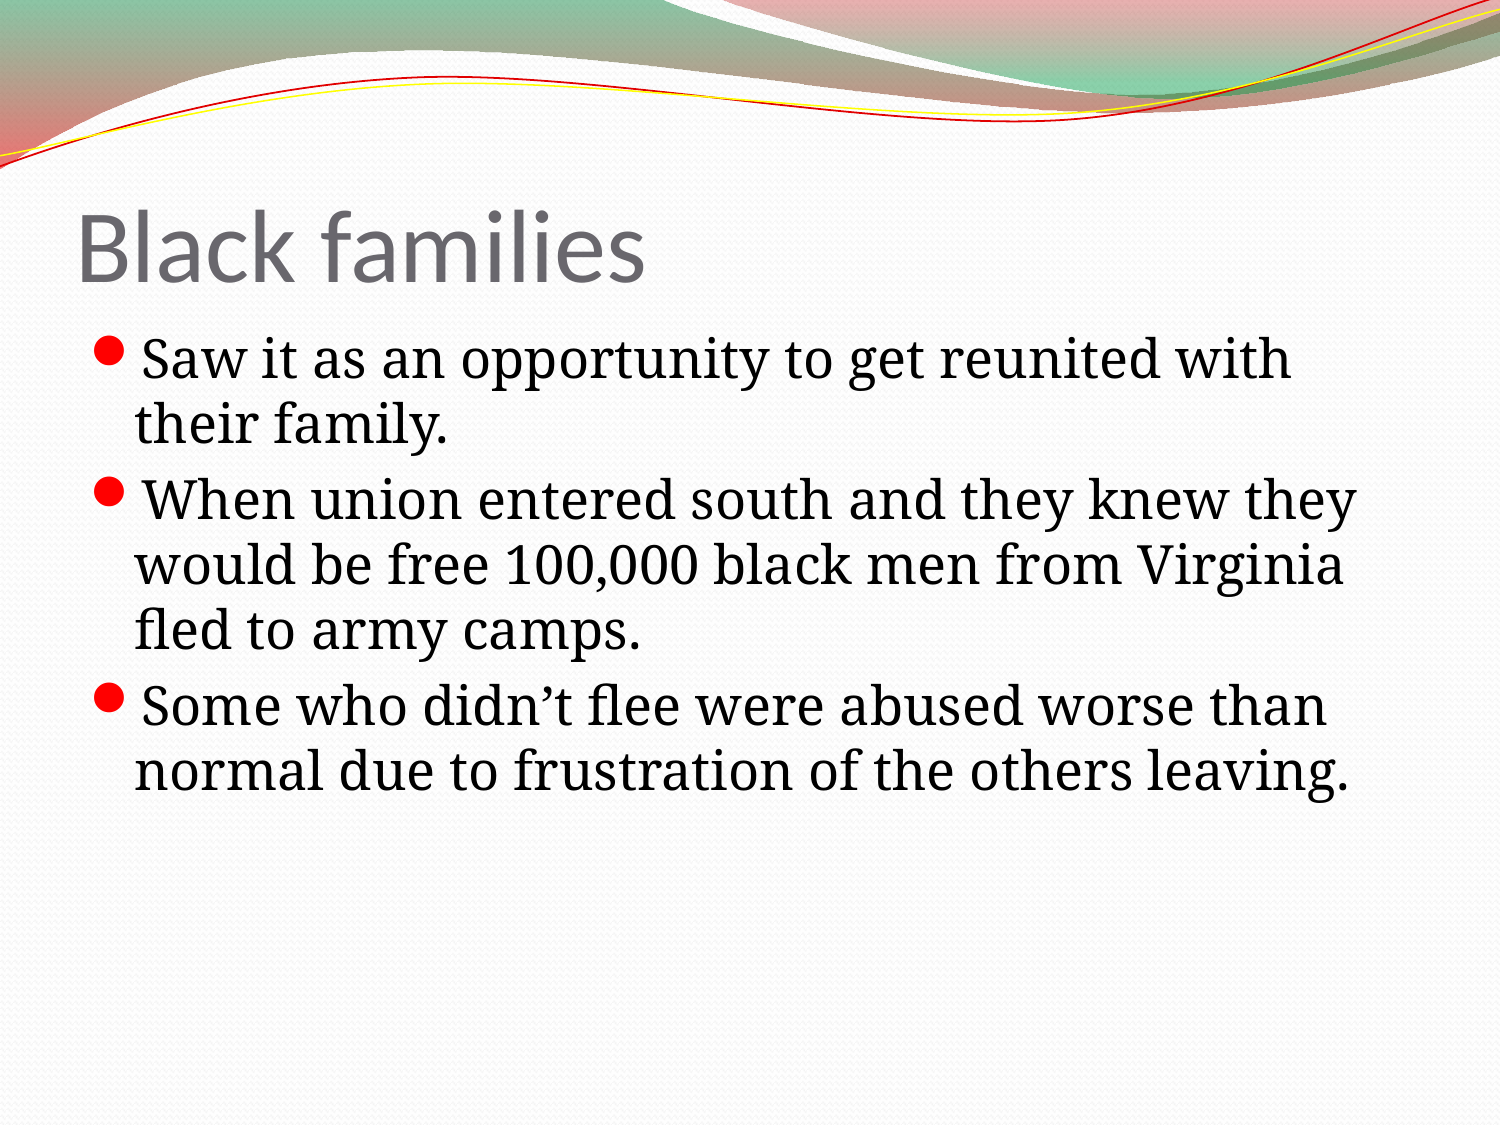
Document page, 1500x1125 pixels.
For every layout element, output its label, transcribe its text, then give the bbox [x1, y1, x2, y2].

title Black families [75, 115, 1425, 303]
list Saw it as an opportunity to get reunited with their family. When union entered south and they knew they would be free 100,000 black men from Virginia fled to army camps. Some who didn’t flee were abused worse than normal due to frustration of the others leaving. [75, 317, 1425, 1038]
